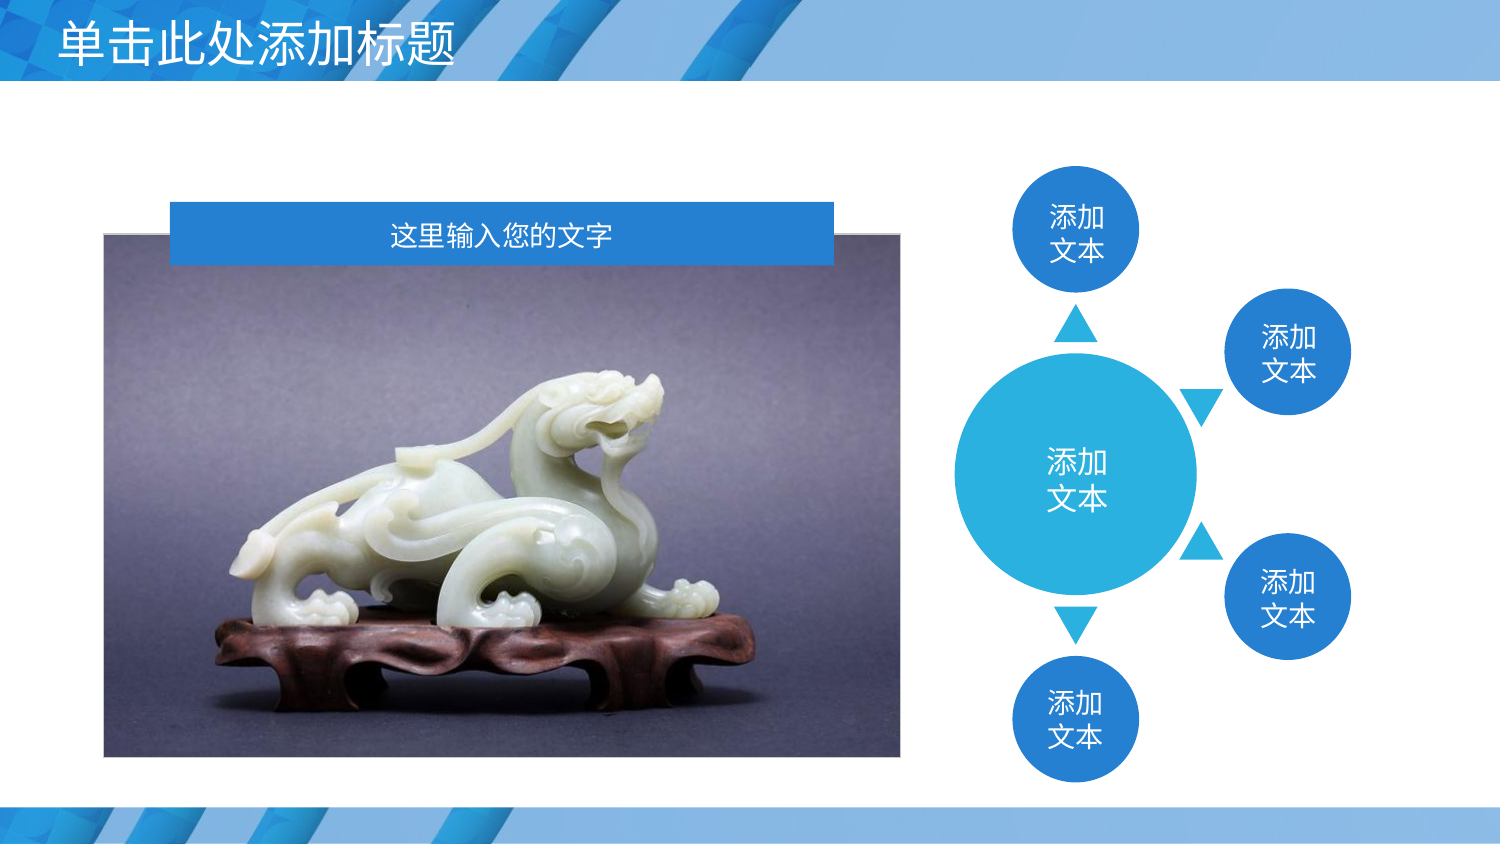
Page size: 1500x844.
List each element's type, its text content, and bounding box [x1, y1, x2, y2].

text_box 添加文本 [1236, 311, 1344, 395]
text_box [1025, 166, 1127, 191]
text_box [1179, 521, 1224, 560]
text_box [1030, 274, 1121, 293]
text_box 添加文本 [1234, 557, 1342, 640]
text_box [1241, 640, 1334, 660]
text_box [103, 233, 901, 758]
text_box [1028, 655, 1124, 677]
text_box 单击此处添加标题 [41, 11, 1392, 90]
text_box 添加文本 [1023, 434, 1131, 525]
text_box [1224, 563, 1234, 631]
text_box [1129, 684, 1140, 754]
text_box [1027, 760, 1125, 783]
text_box [954, 353, 1197, 596]
text_box [1012, 687, 1021, 751]
text_box [1239, 288, 1337, 311]
text_box 添加文本 [1023, 191, 1131, 274]
text_box [1238, 533, 1338, 557]
text_box [1179, 389, 1224, 428]
text_box [1342, 563, 1352, 630]
text_box [1344, 322, 1352, 381]
text_box 添加文本 [1021, 677, 1129, 760]
text_box [1012, 194, 1023, 265]
text_box [1241, 395, 1335, 416]
text_box [1053, 606, 1098, 645]
text_box [1224, 315, 1236, 389]
text_box [1053, 303, 1098, 343]
text_box 这里输入您的文字 [207, 211, 797, 260]
text_box [169, 201, 834, 266]
text_box [1131, 198, 1140, 261]
